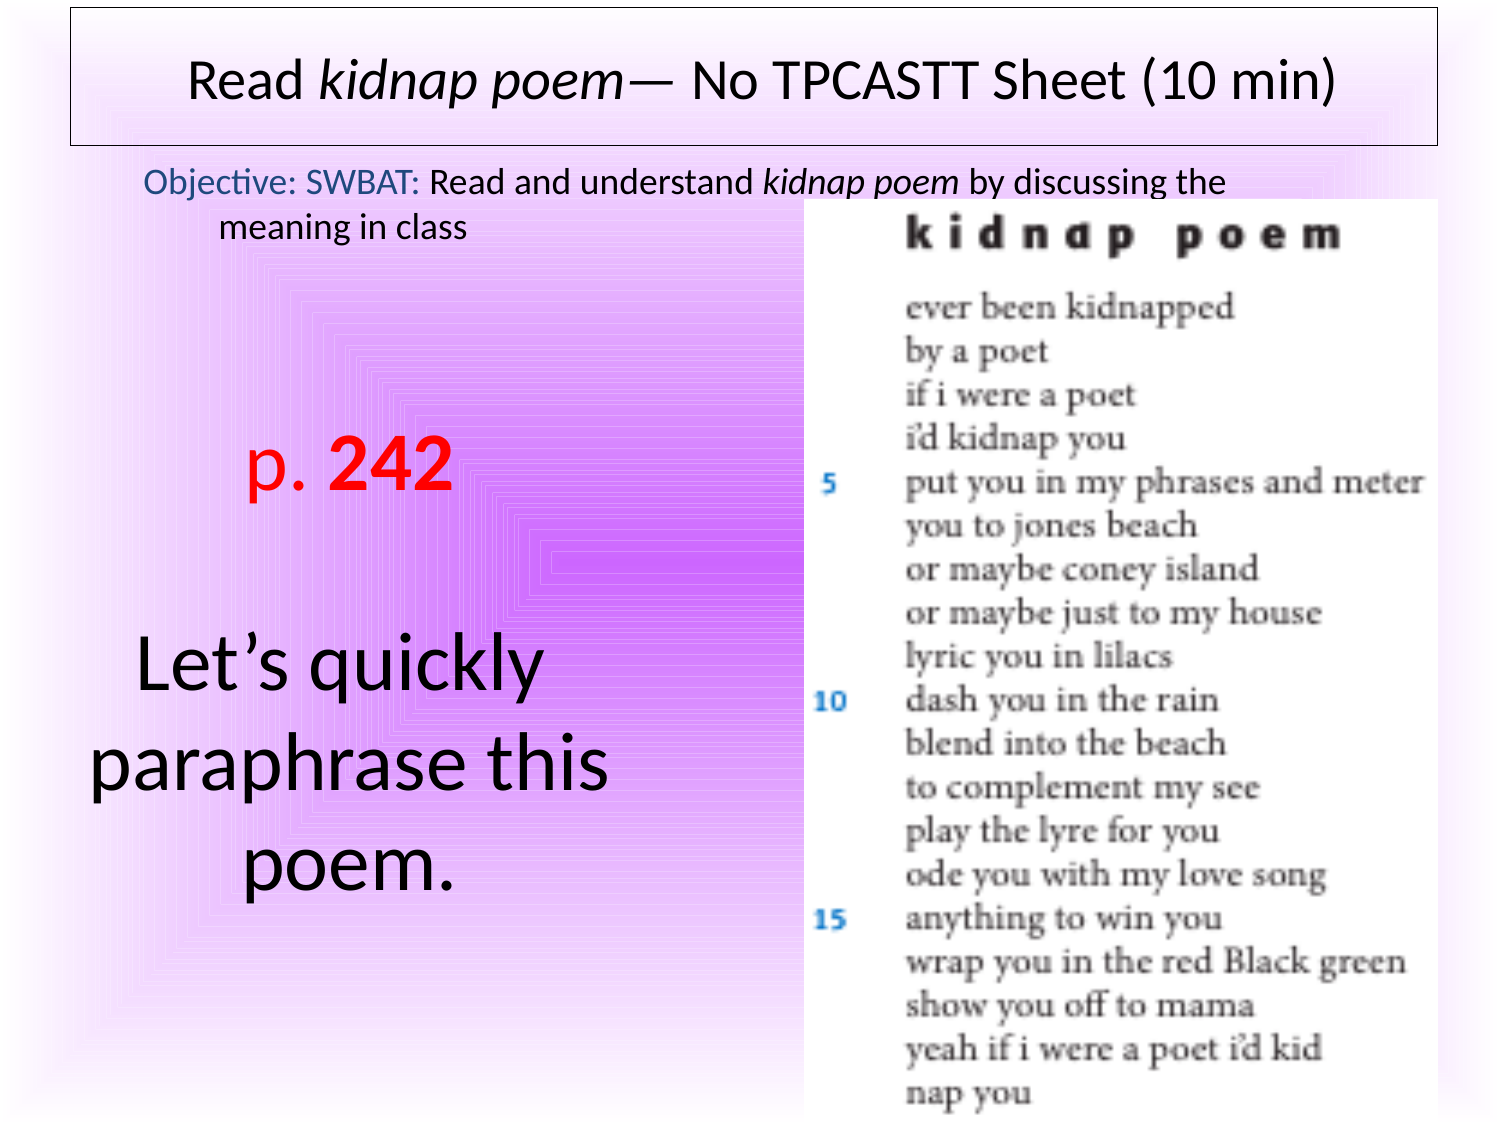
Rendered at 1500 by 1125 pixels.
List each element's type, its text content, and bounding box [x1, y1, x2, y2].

text_box Objective: SWBAT: Read and understand kidnap poem by discussing the meaning in class [24, 149, 1367, 255]
title Read kidnap poem— No TPCASTT Sheet (10 min) [70, 7, 1438, 146]
text_box p. 242 Let’s quickly paraphrase this poem. [73, 399, 626, 915]
picture [803, 199, 1438, 1125]
